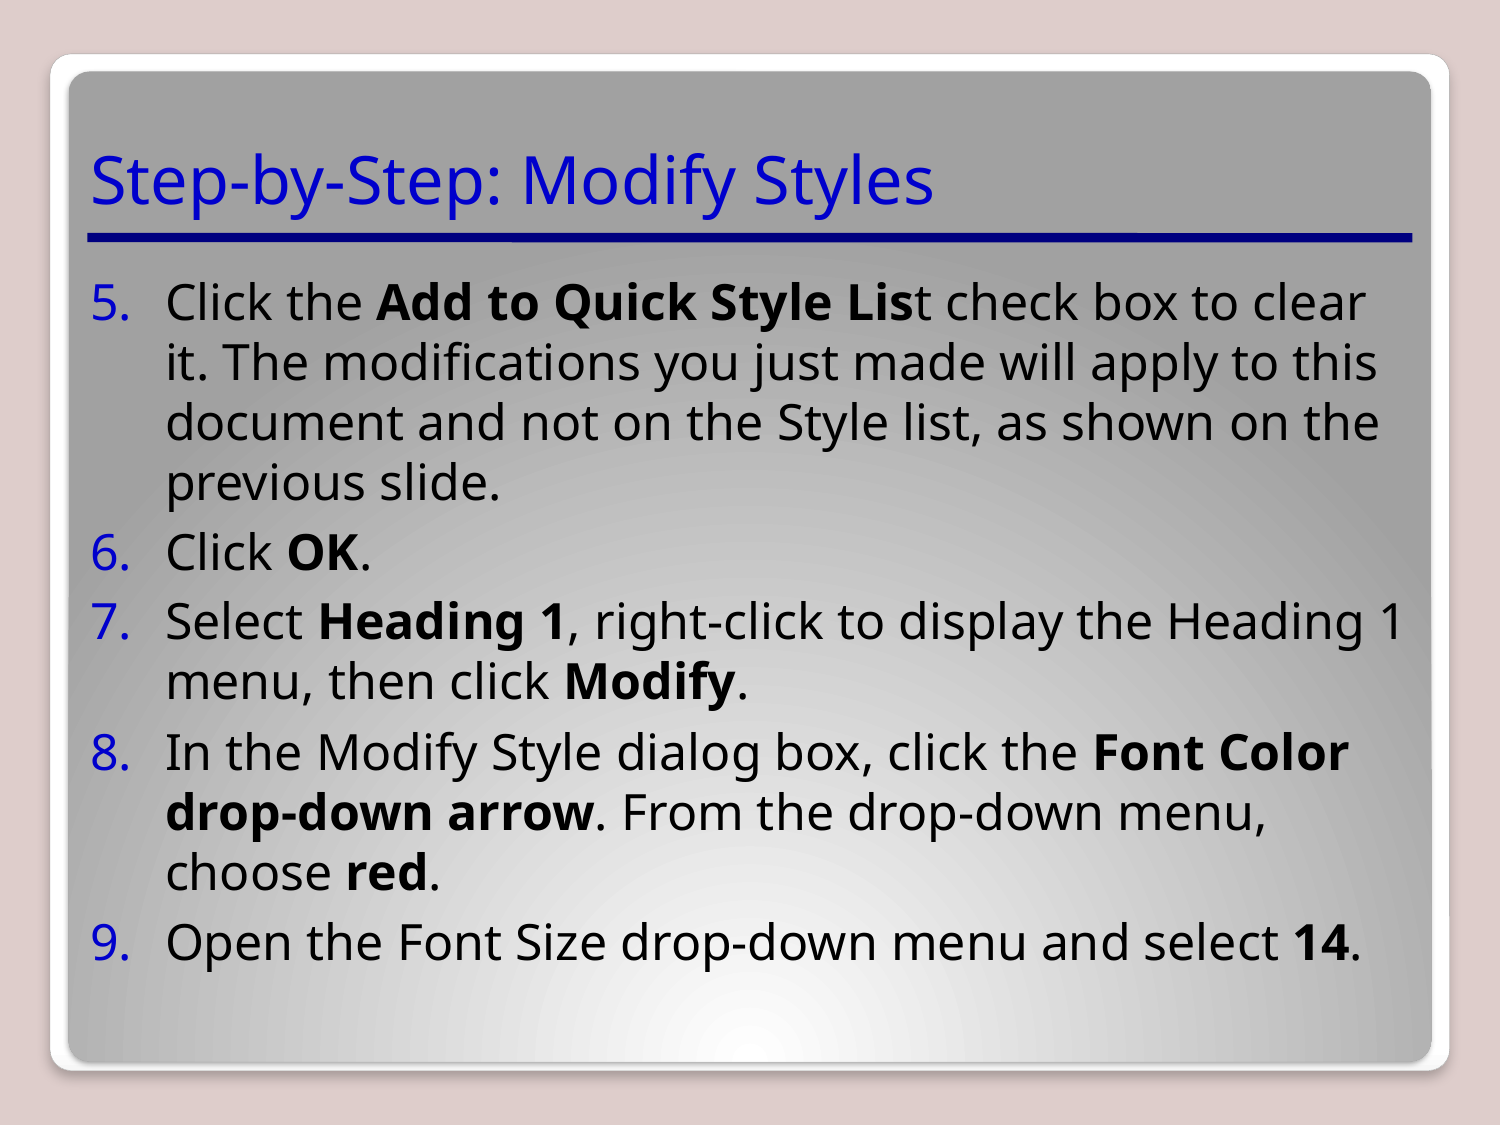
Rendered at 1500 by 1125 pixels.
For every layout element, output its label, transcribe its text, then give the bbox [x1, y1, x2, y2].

title Step-by-Step: Modify Styles [74, 74, 1426, 226]
list Click the Add to Quick Style List check box to clear it. The modifications you just made will apply to this document and not on the Style list, as shown on the previous slide. Click OK. Select Heading 1, right-click to display the Heading 1 menu, then click Modify. In the Modify Style dialog box, click the Font Color drop-down arrow. From the drop-down menu, choose red. Open the Font Size drop-down menu and select 14. [74, 262, 1426, 1063]
